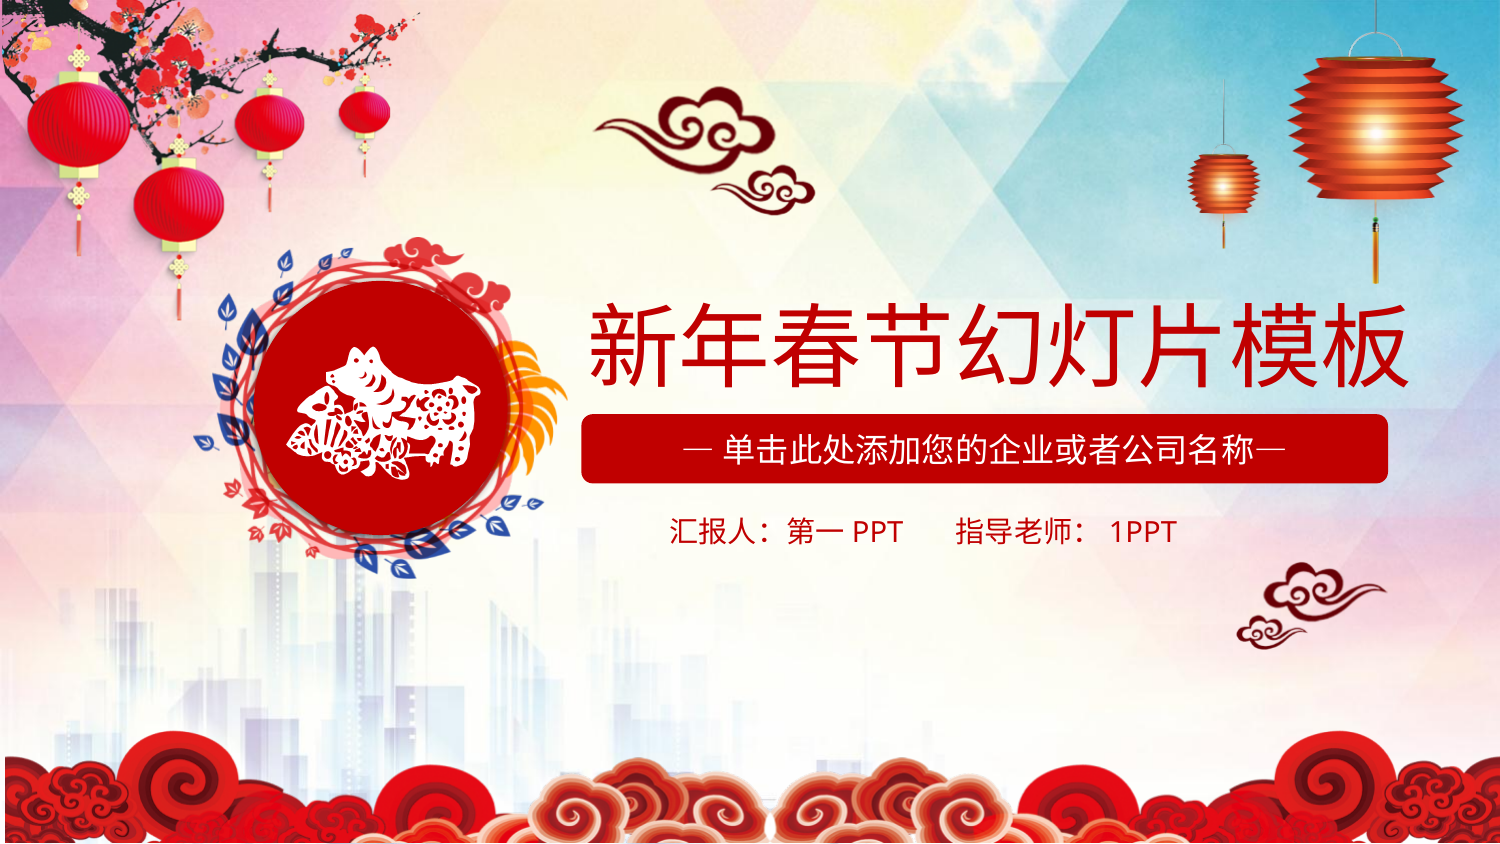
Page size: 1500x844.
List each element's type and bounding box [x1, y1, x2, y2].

text_box [193, 237, 568, 579]
picture [0, 0, 1500, 844]
